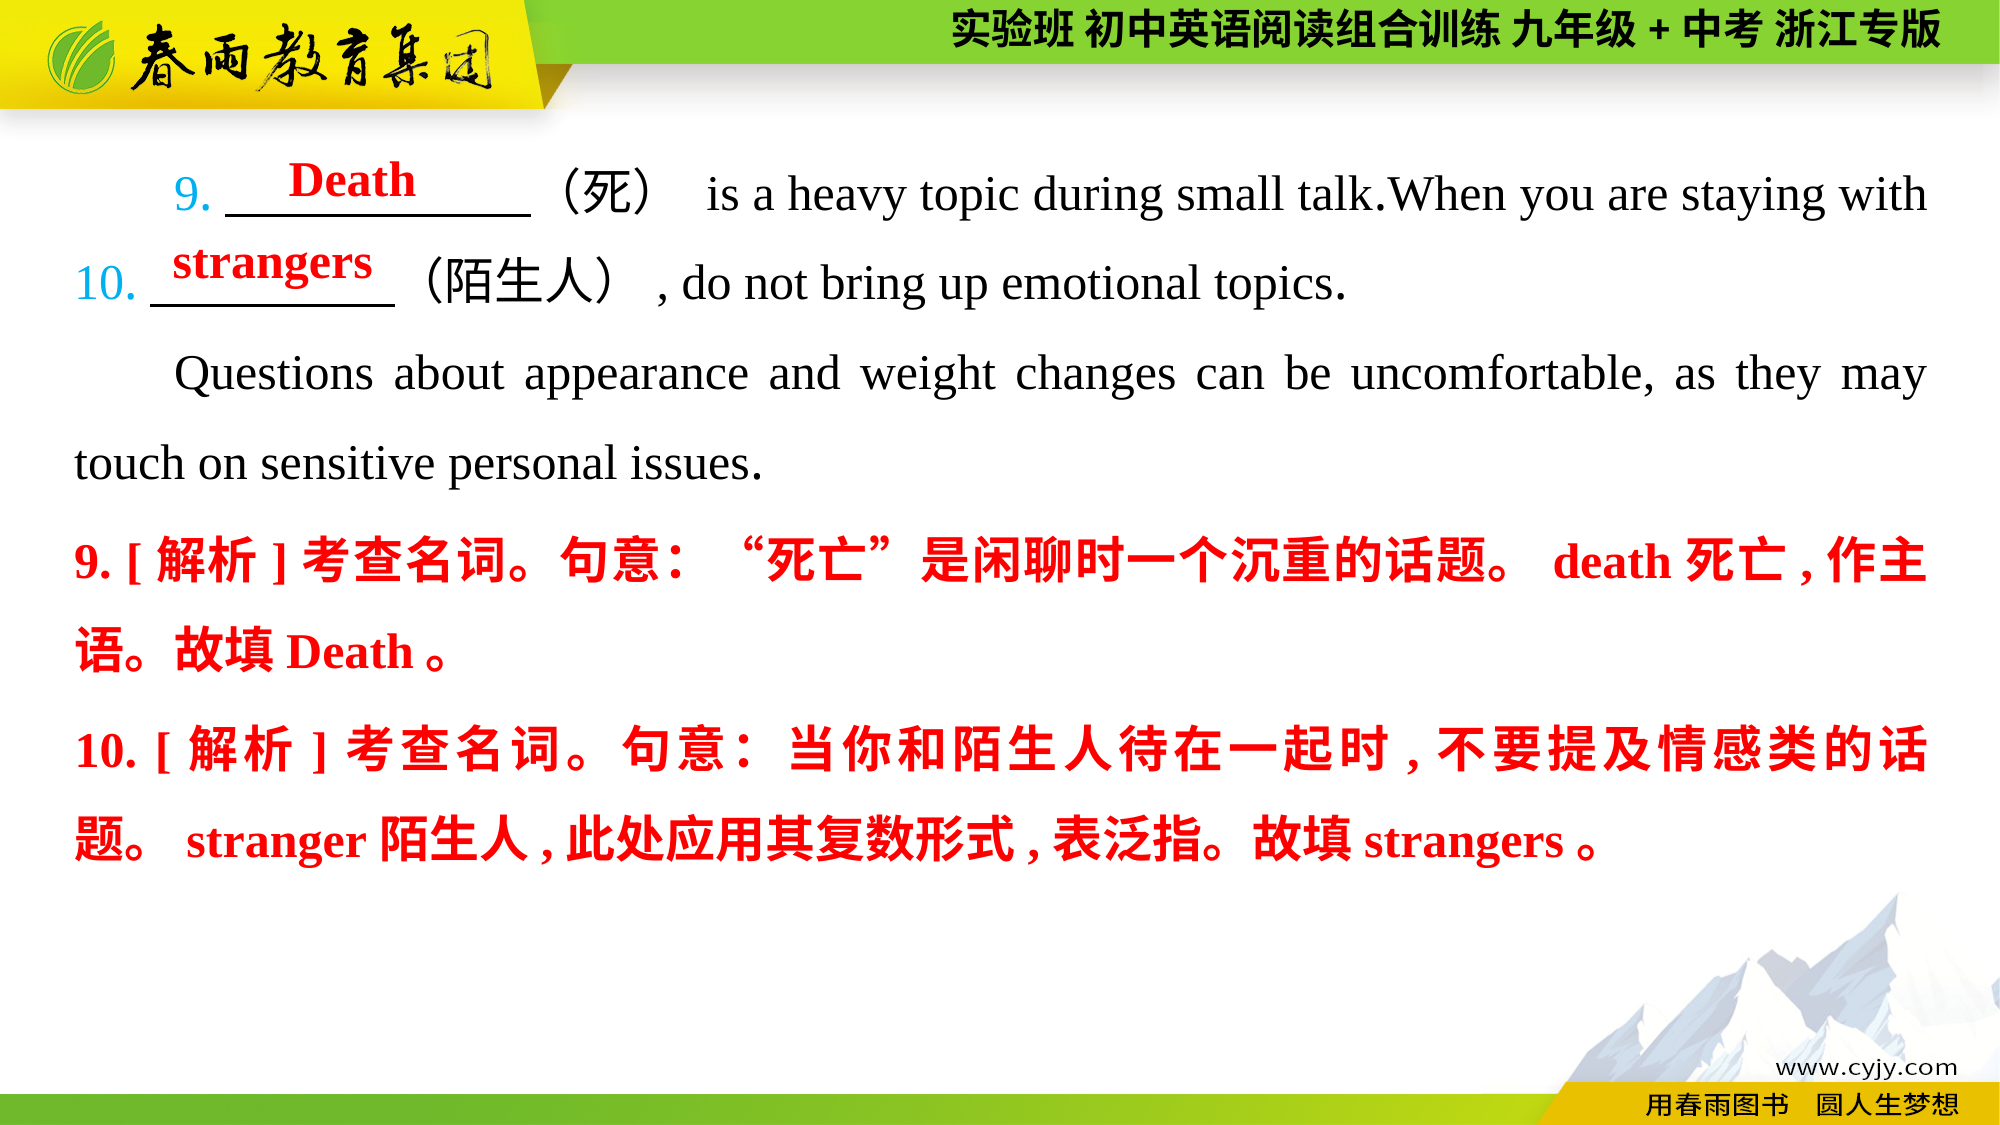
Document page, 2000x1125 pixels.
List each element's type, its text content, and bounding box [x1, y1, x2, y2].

text_box strangers [157, 220, 388, 296]
text_box 10. [解析]考查名词。句意：当你和陌生人待在一起时,不要提及情感类的话题。stranger陌生人,此处应用其复数形式,表泛指。故填strangers。 [59, 680, 1944, 876]
text_box 9. [解析]考查名词。句意：“死亡”是闲聊时一个沉重的话题。death死亡,作主语。故填Death。 [59, 490, 1944, 680]
picture [0, 0, 2000, 1125]
text_box Death [273, 139, 432, 214]
list 9. （死） is a heavy topic during small talk.When you are staying with 10. （陌生人）, do not bring up emotional topics. Questions about appearance and weight changes can be uncomfortable, as they may touch on sensitive personal issues. [59, 122, 1944, 490]
